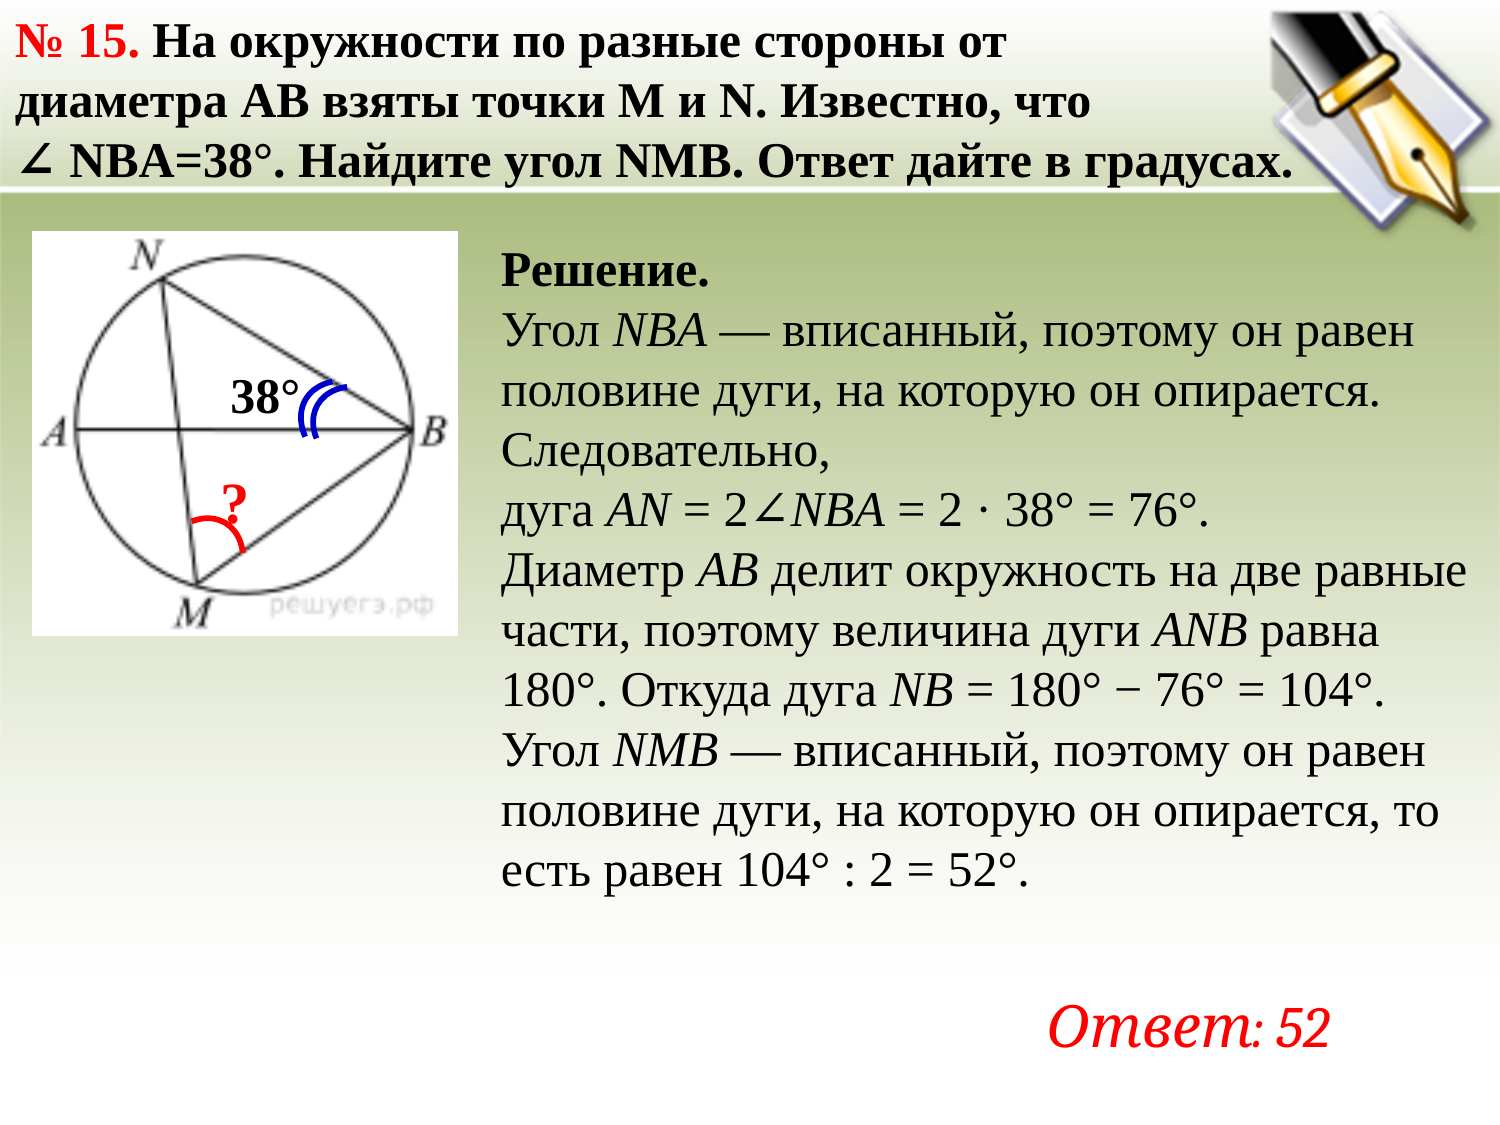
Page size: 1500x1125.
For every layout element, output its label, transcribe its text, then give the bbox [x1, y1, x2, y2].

text_box Решение. Угол NBA — вписанный, поэтому он равен половине дуги, на которую он опирается. Следовательно, дуга AN = 2∠NBA = 2 · 38° = 76°. Диаметр AB делит окружность на две равные части, поэтому величина дуги ANB равна 180°. Откуда дуга NB = 180° − 76° = 104°. Угол NMB — вписанный, поэтому он равен половине дуги, на которую он опирается, то есть равен 104° : 2 = 52°. [486, 228, 1483, 904]
picture [0, 0, 1500, 1125]
text_box Ответ: 52 [1031, 977, 1441, 1067]
text_box № 15. На окружности по разные стороны от диаметра AB взяты точки M и N. Известно, что ∠ NBA=38°. Найдите угол NMB. Ответ дайте в градусах. [0, 0, 1325, 315]
